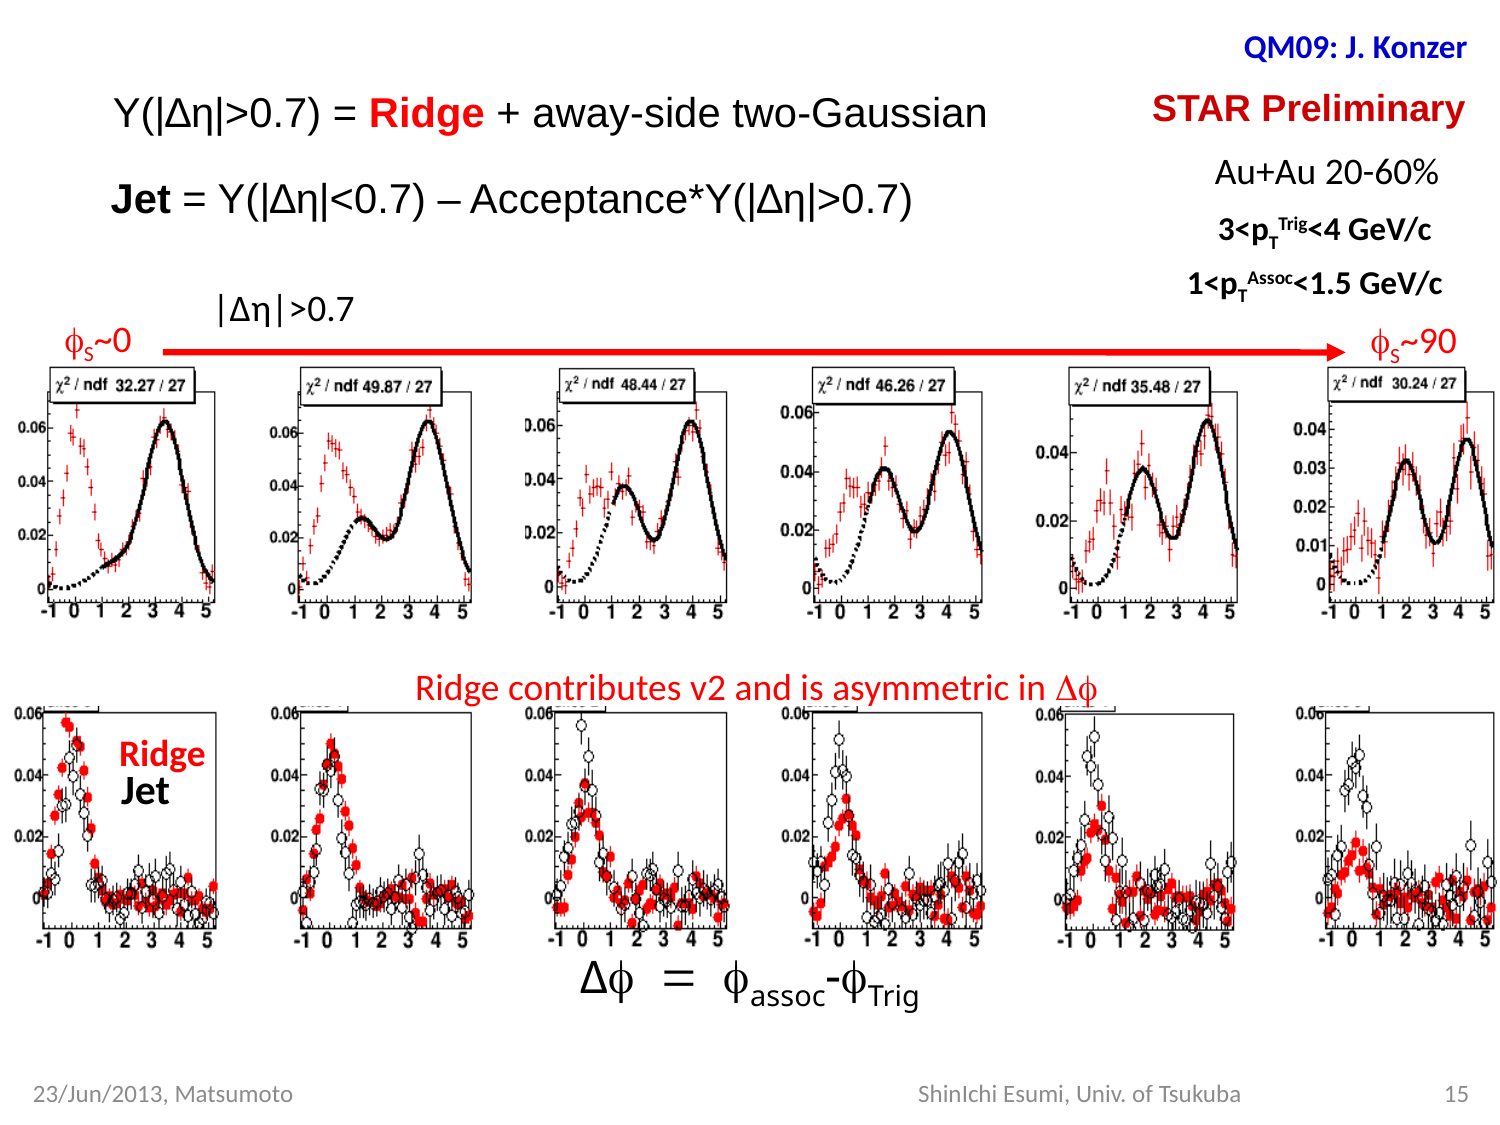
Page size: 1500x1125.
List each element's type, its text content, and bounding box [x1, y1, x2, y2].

picture [0, 705, 1500, 962]
text_box |∆η|>0.7 [197, 277, 370, 337]
text_box S~0 [49, 307, 147, 362]
text_box Y(|∆η|>0.7) = Ridge + away-side two-Gaussian [98, 78, 1060, 143]
text_box Au+Au 20-60% [1200, 139, 1455, 200]
slide_number 23/Jun/2013, Matsumoto [17, 1073, 463, 1113]
text_box 1<pTAssoc<1.5 GeV/c [1172, 253, 1458, 314]
text_box S~90 [1355, 309, 1500, 363]
text_box [162, 346, 1346, 359]
text_box ∆f = fassoc-fTrig [565, 970, 935, 1020]
slide_number 15 [1309, 1073, 1485, 1113]
text_box Jet = Y(|∆η|<0.7) – Acceptance*Y(|∆η|>0.7) [95, 164, 940, 229]
text_box 3<pTTrig<4 GeV/c [1203, 200, 1447, 253]
text_box QM09: J. Konzer [1229, 18, 1483, 73]
footer ShinIchi Esumi, Univ. of Tsukuba [886, 1073, 1274, 1113]
text_box STAR Preliminary [1137, 77, 1486, 137]
text_box Ridge contributes v2 and is asymmetric in  [400, 656, 1113, 704]
picture [0, 363, 1500, 633]
